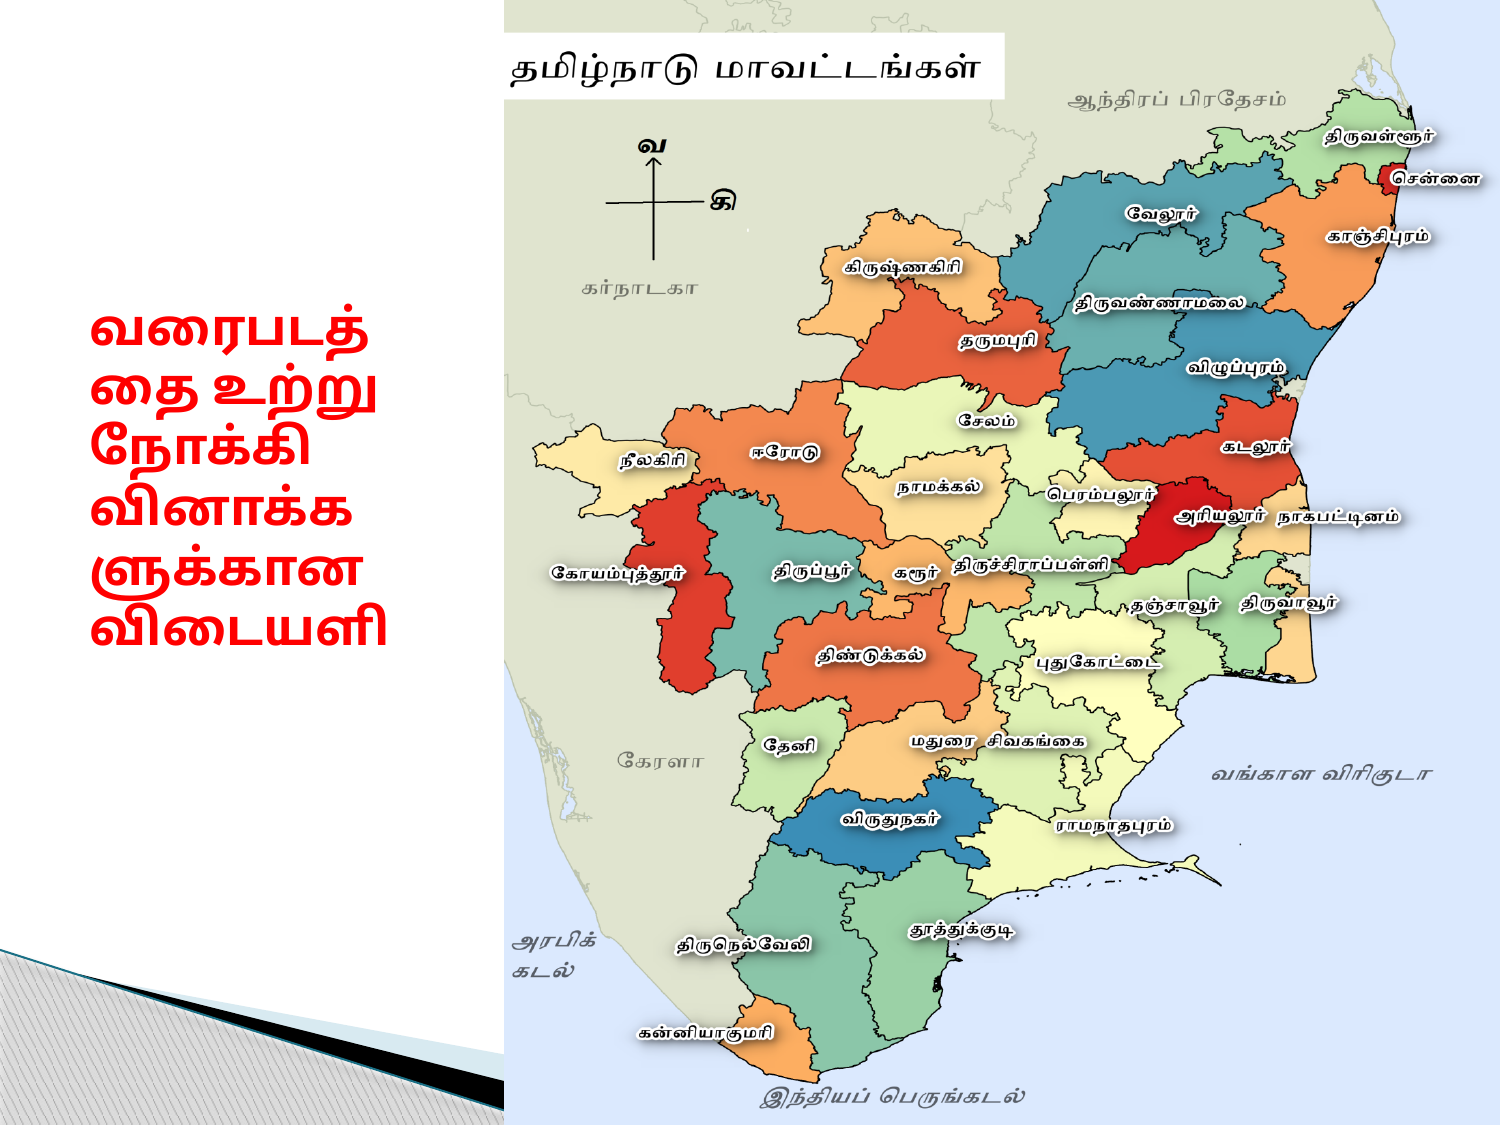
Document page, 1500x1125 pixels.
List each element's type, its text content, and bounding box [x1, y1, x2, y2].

title வரைபடத்தை உற்று நோக்கி வினாக்களுக்கான விடையளி [75, 12, 413, 938]
picture [503, 0, 1500, 1125]
